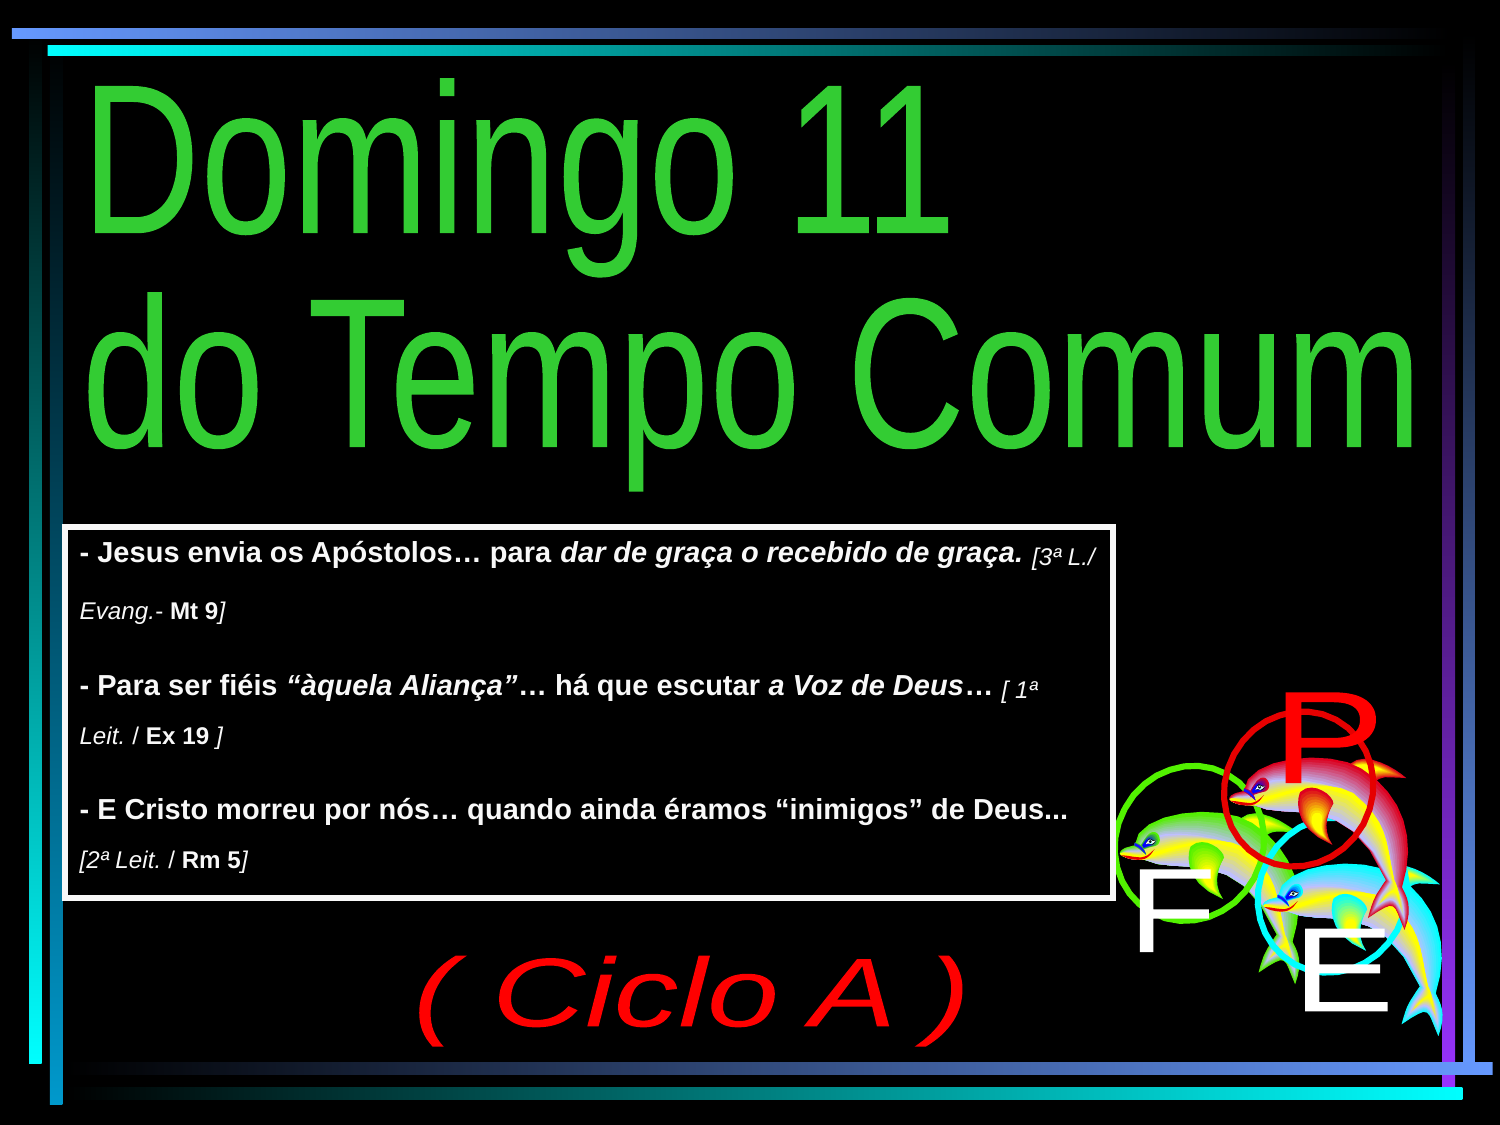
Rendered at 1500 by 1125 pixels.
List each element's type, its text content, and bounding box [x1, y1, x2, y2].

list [1123, 721, 1500, 987]
text_box - Jesus envia os Apóstolos… para dar de graça o recebido de graça. [3ª L./ Evang.- Mt 9] - Para ser fiéis “àquela Aliança”… há que escutar a Voz de Deus… [ 1ª Leit. / Ex 19 ] - E Cristo morreu por nós… quando ainda éramos “inimigos” de Deus... [2ª Leit. / Rm 5] [64, 527, 1114, 898]
